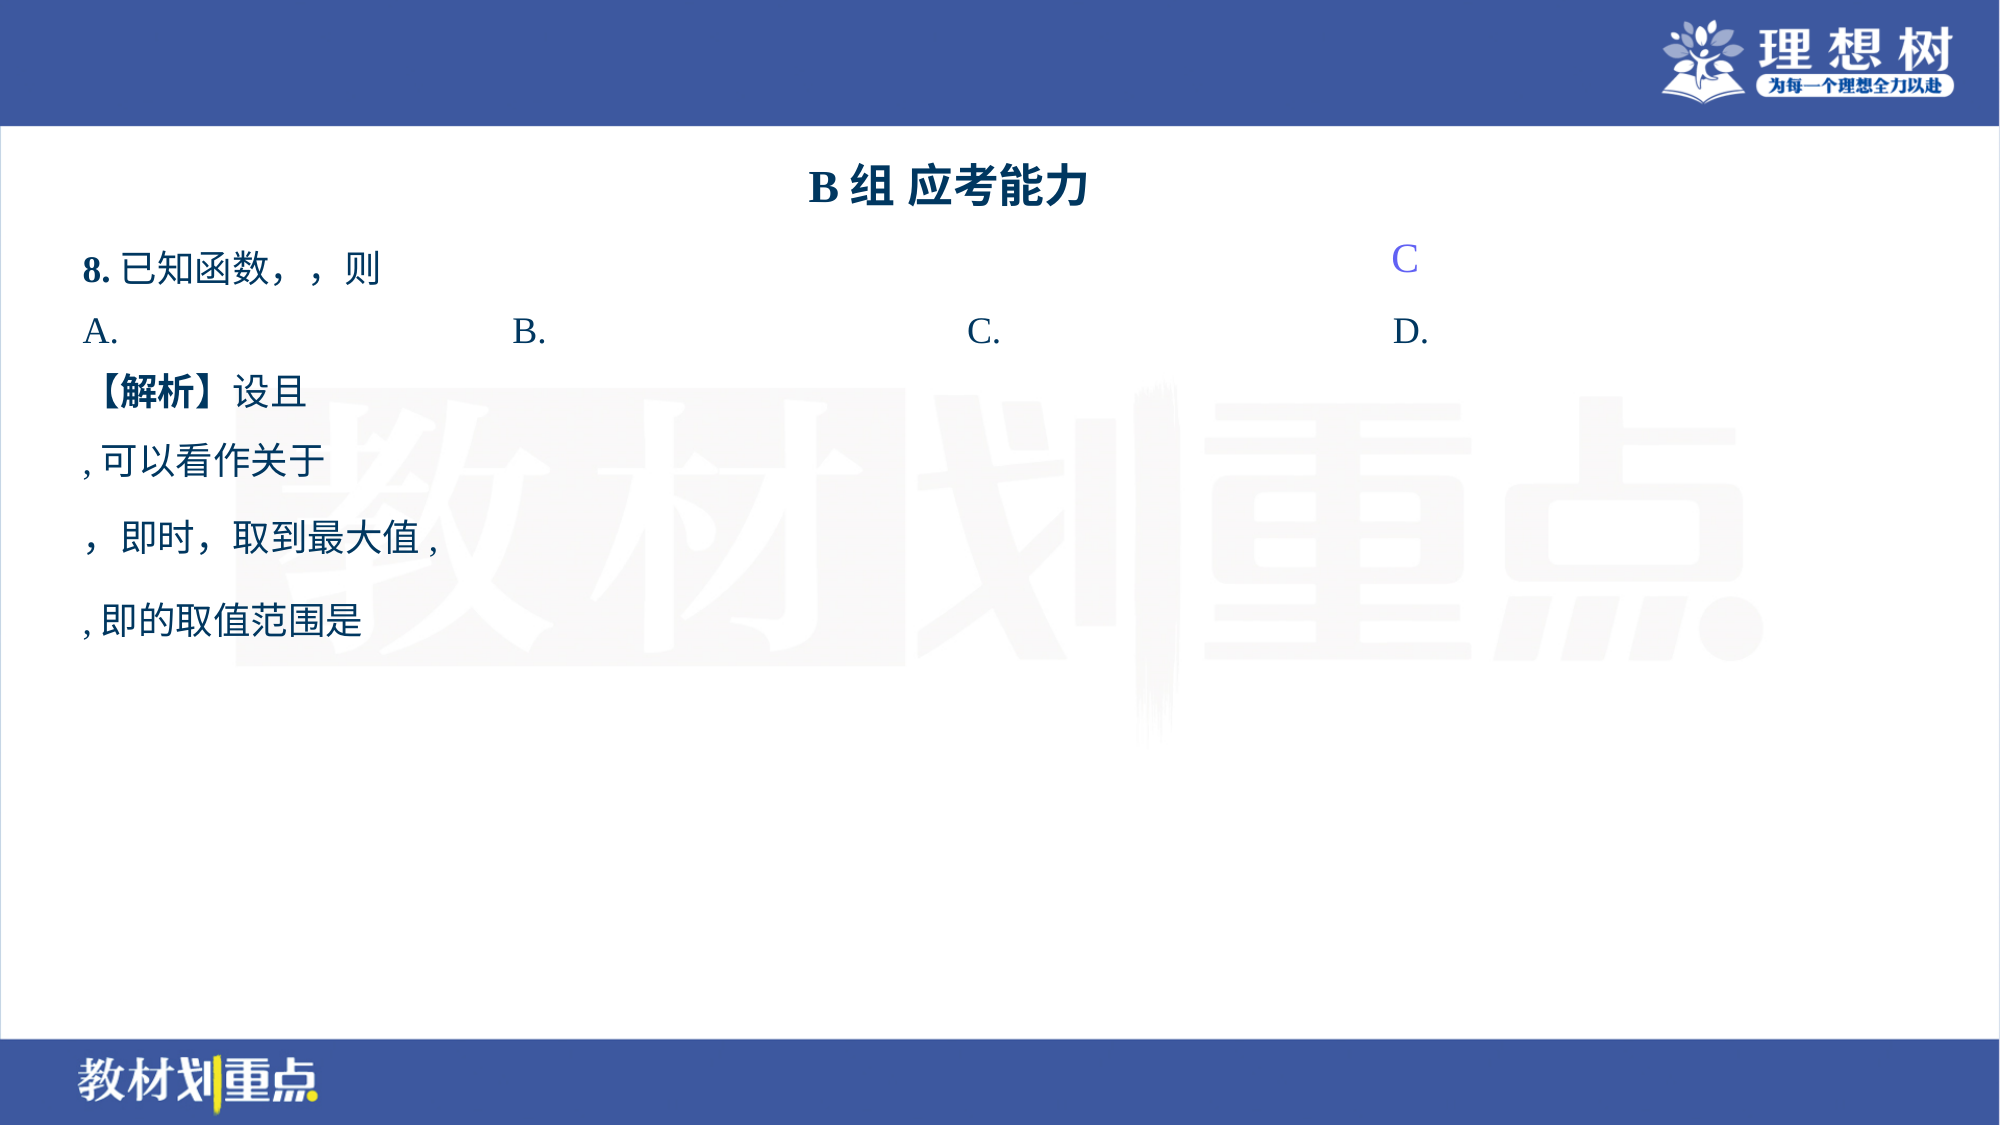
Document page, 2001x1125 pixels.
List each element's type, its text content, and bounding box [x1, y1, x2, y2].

text_box B组 应考能力 [82, 129, 1817, 270]
text_box C [1375, 228, 1434, 279]
picture [0, 0, 2000, 1125]
